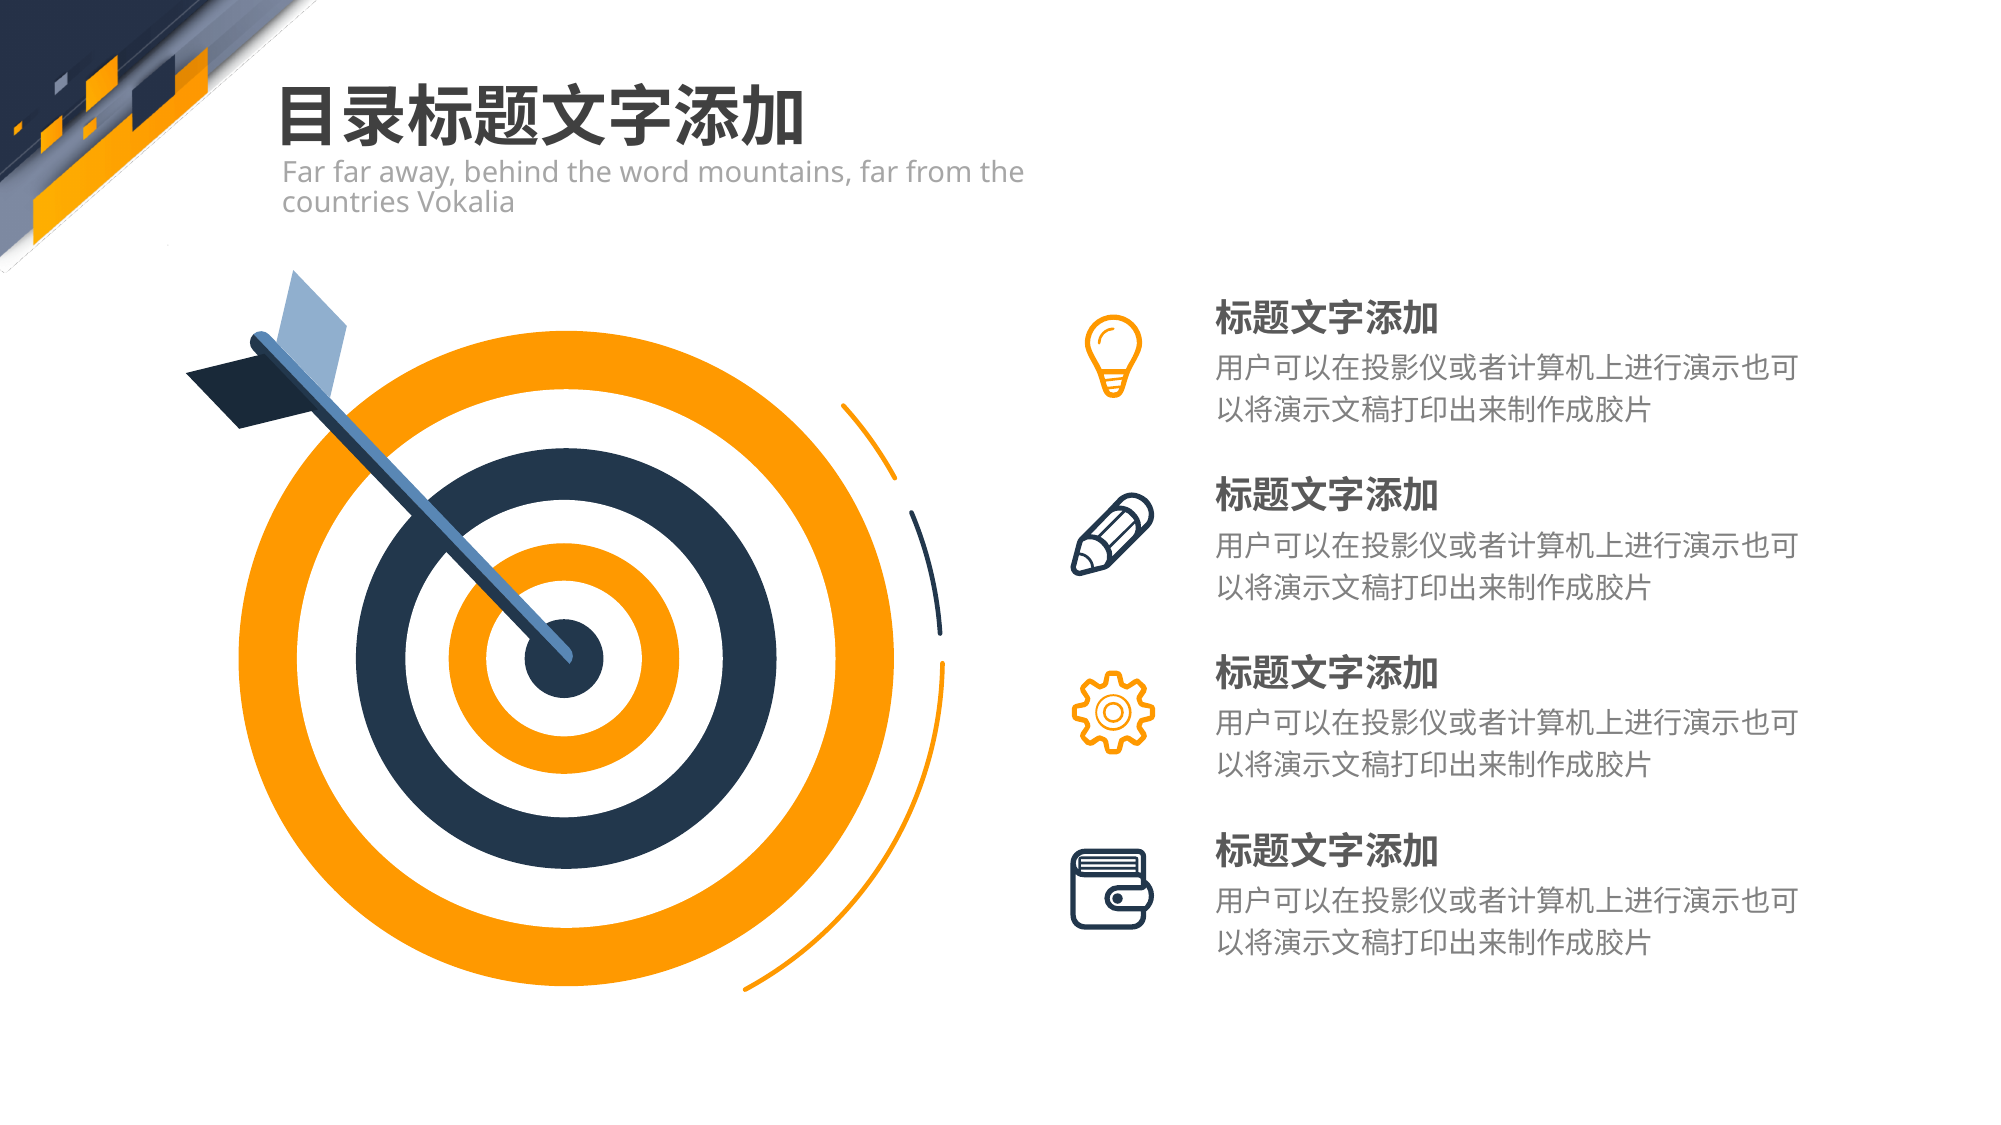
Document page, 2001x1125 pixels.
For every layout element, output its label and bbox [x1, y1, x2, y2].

picture [0, 0, 388, 330]
text_box [1200, 810, 1822, 969]
text_box [1200, 632, 1822, 791]
text_box [1070, 848, 1157, 930]
text_box [273, 74, 1135, 190]
text_box [1200, 277, 1822, 436]
text_box [1200, 454, 1822, 613]
text_box [1070, 492, 1155, 577]
text_box [188, 255, 943, 1035]
text_box [1084, 314, 1143, 398]
text_box [1071, 670, 1156, 755]
